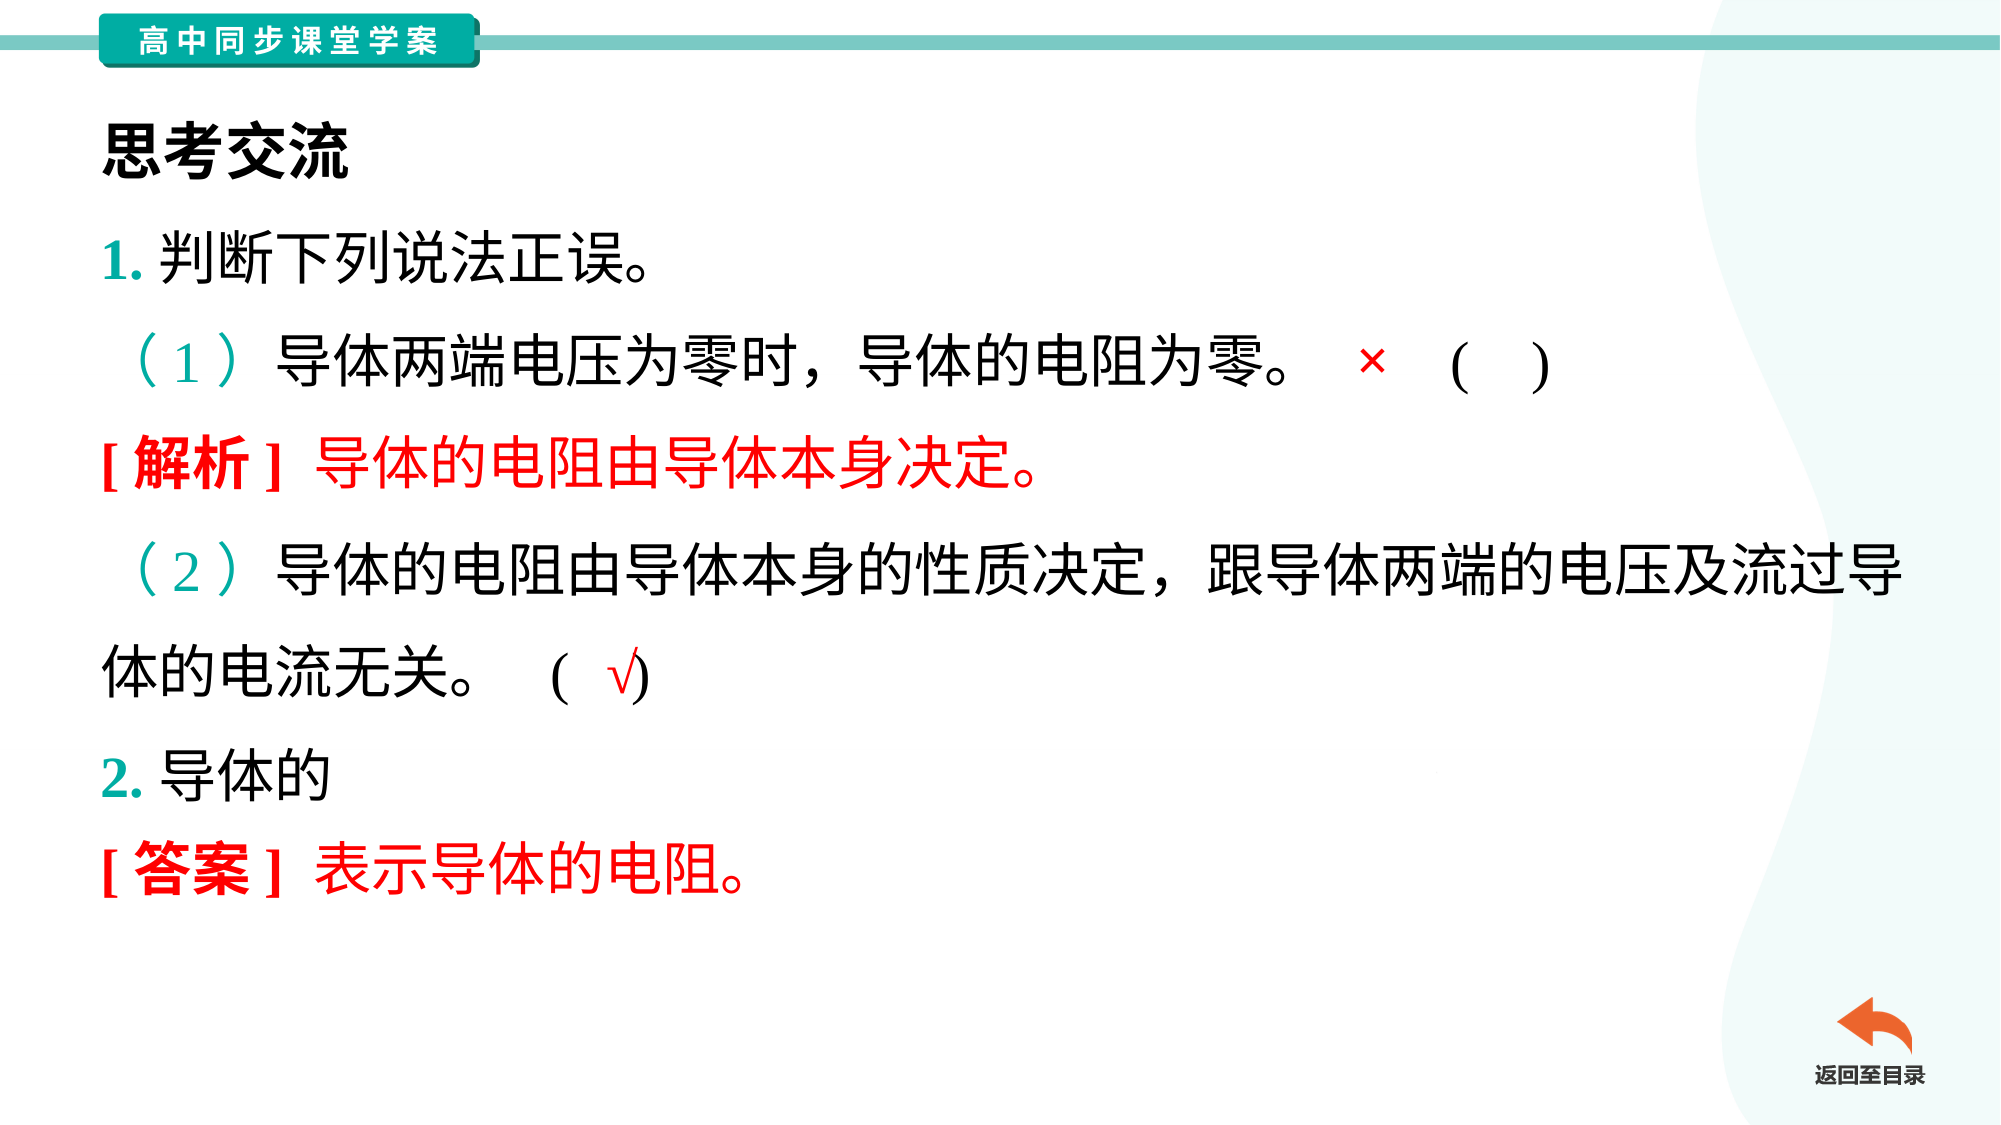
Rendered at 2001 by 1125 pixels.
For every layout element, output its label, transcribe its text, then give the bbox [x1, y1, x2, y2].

picture [0, 0, 2000, 1125]
text_box [解析] 导体的电阻由导体本身决定。 [100, 393, 1899, 485]
text_box （2）导体的电阻由导体本身的性质决定，跟导体两端的电压及流过导 体的电流无关。 ( ) [100, 497, 1899, 695]
text_box （1）导体两端电压为零时，导体的电阻为零。 ( ) [100, 291, 1899, 383]
text_box 1.判断下列说法正误。 [100, 187, 1899, 281]
text_box × [1323, 289, 1424, 381]
text_box [答案] 表示导体的电阻。 [100, 800, 1899, 891]
text_box √ [585, 601, 660, 695]
text_box 思考交流 [100, 76, 1899, 187]
